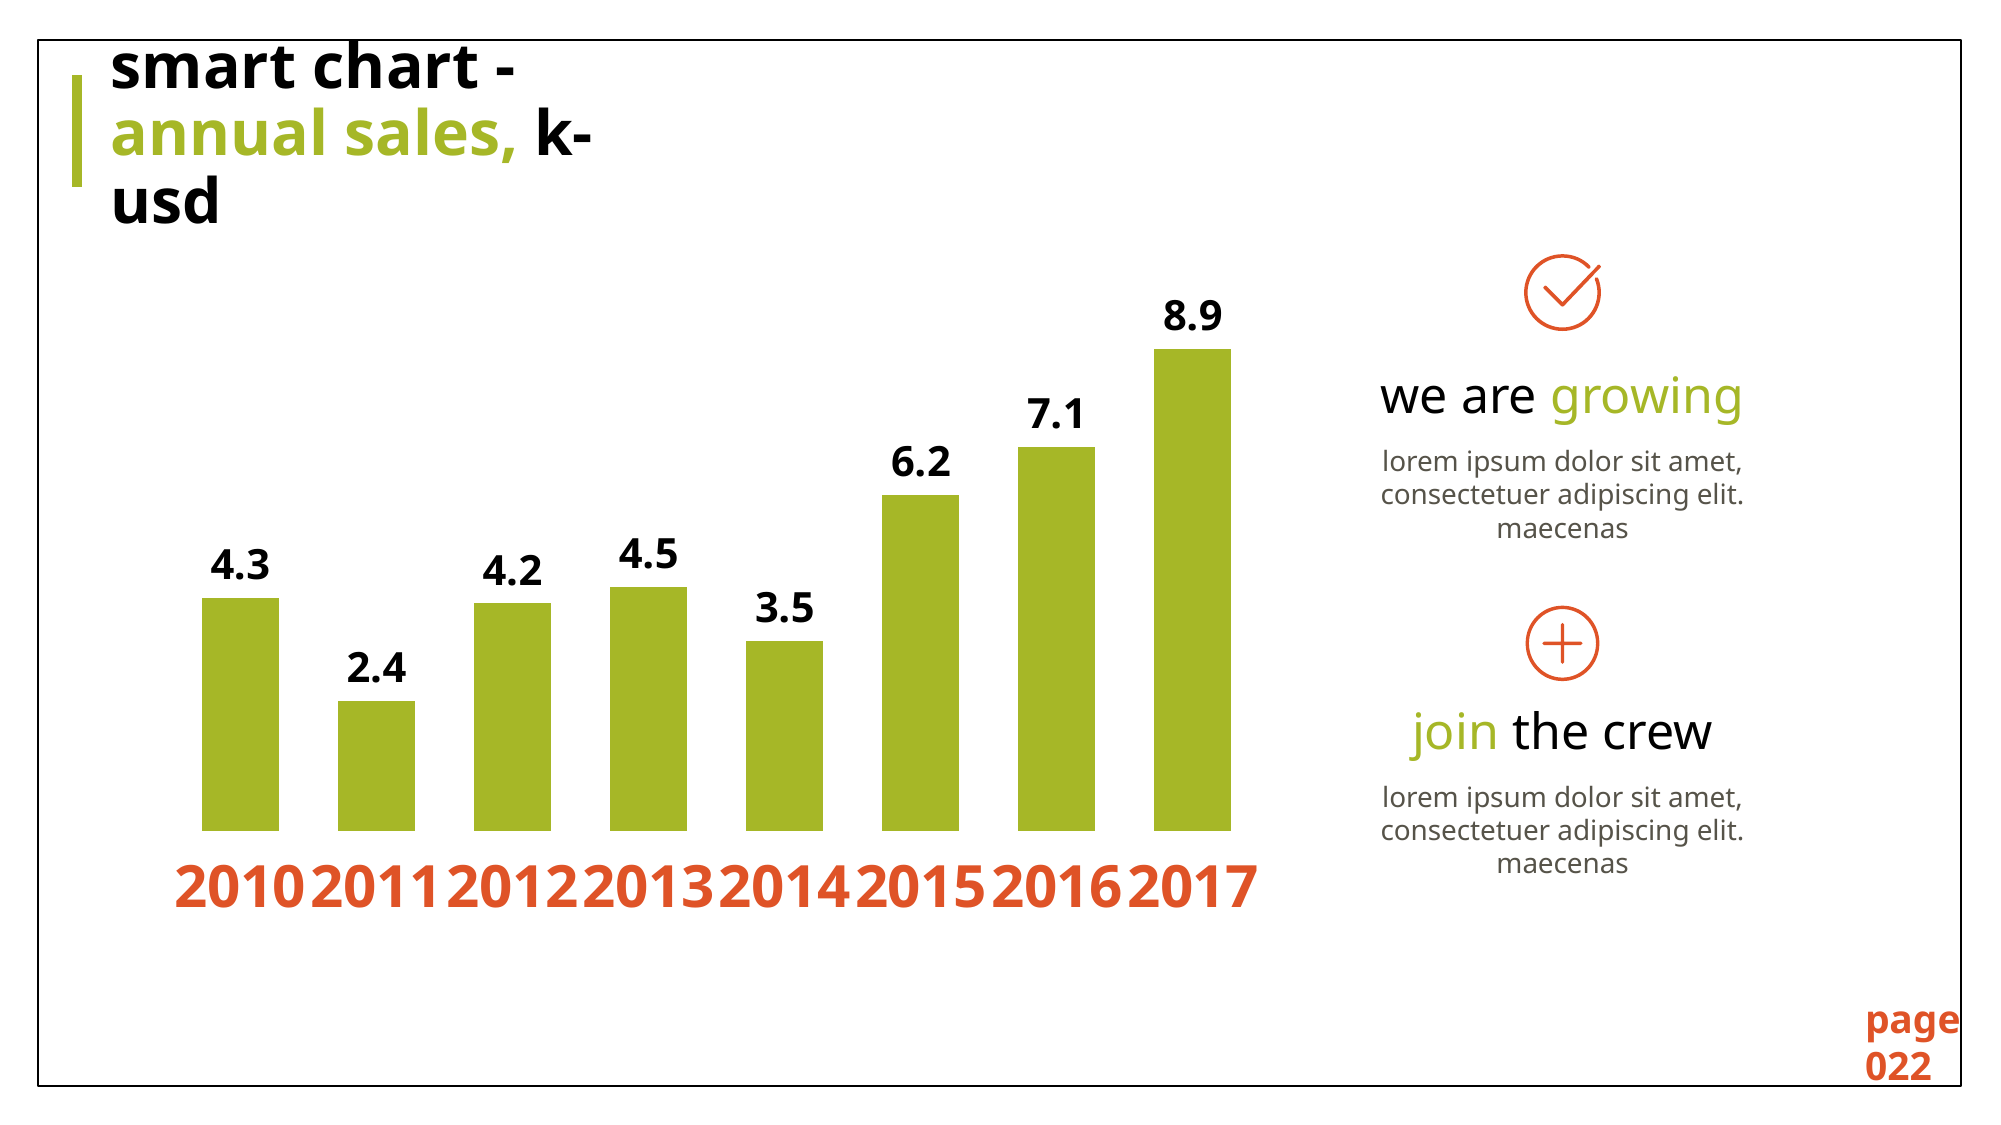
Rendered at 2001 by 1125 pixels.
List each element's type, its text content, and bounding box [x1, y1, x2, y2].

slide_number page 022 [1850, 989, 2000, 1100]
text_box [1307, 253, 1817, 520]
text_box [1307, 605, 1817, 855]
title smart chart - annual sales, k-usd [95, 59, 692, 212]
chart [162, 254, 1272, 993]
